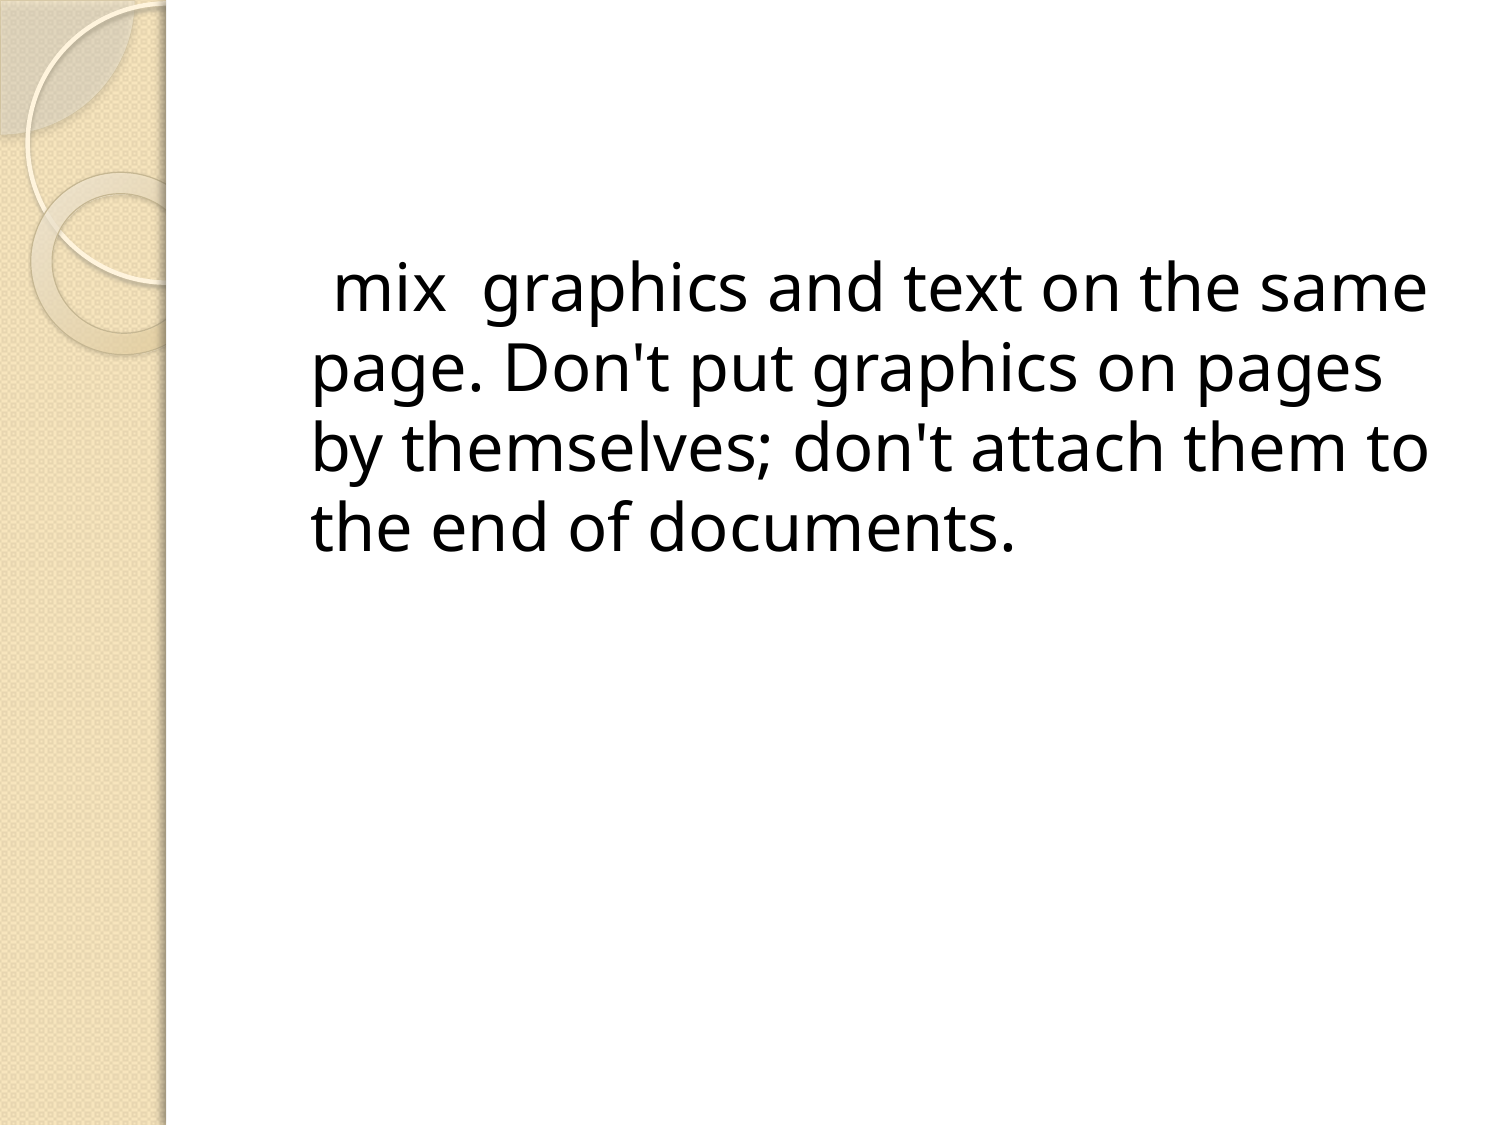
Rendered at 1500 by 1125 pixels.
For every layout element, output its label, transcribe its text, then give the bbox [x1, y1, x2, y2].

list mix graphics and text on the same page. Don't put graphics on pages by themselves; don't attach them to the end of documents. [235, 237, 1466, 1025]
